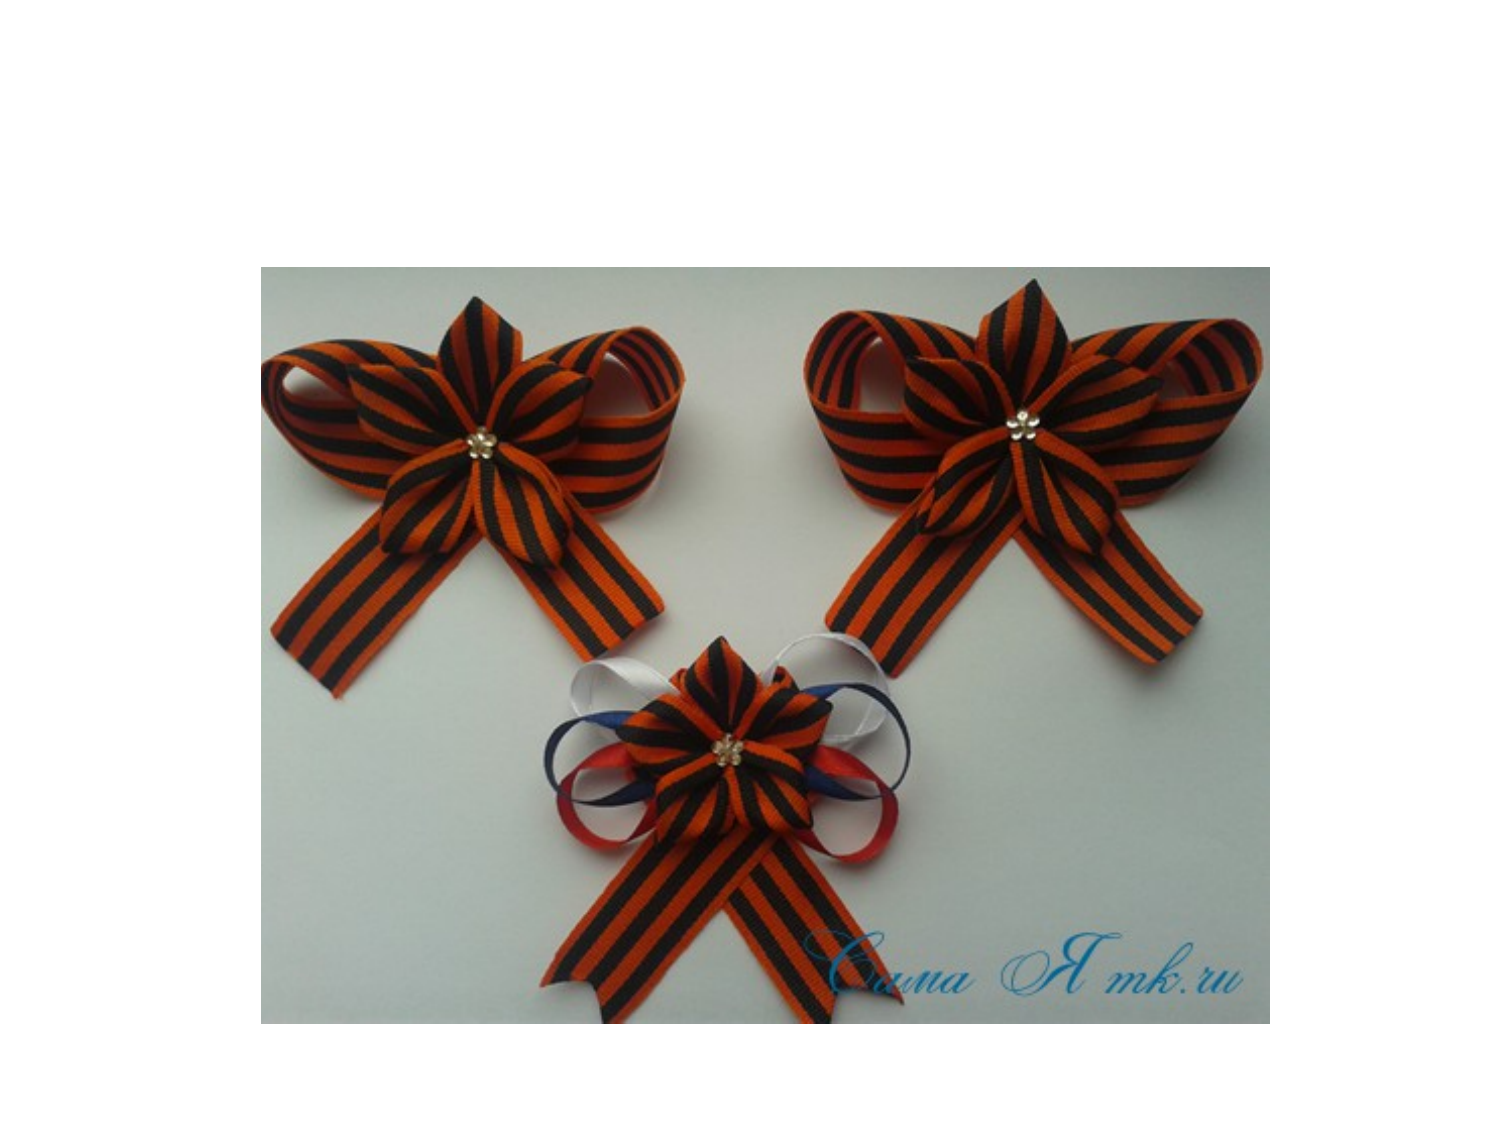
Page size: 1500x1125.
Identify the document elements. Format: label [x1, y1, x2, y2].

list [260, 266, 1270, 1024]
